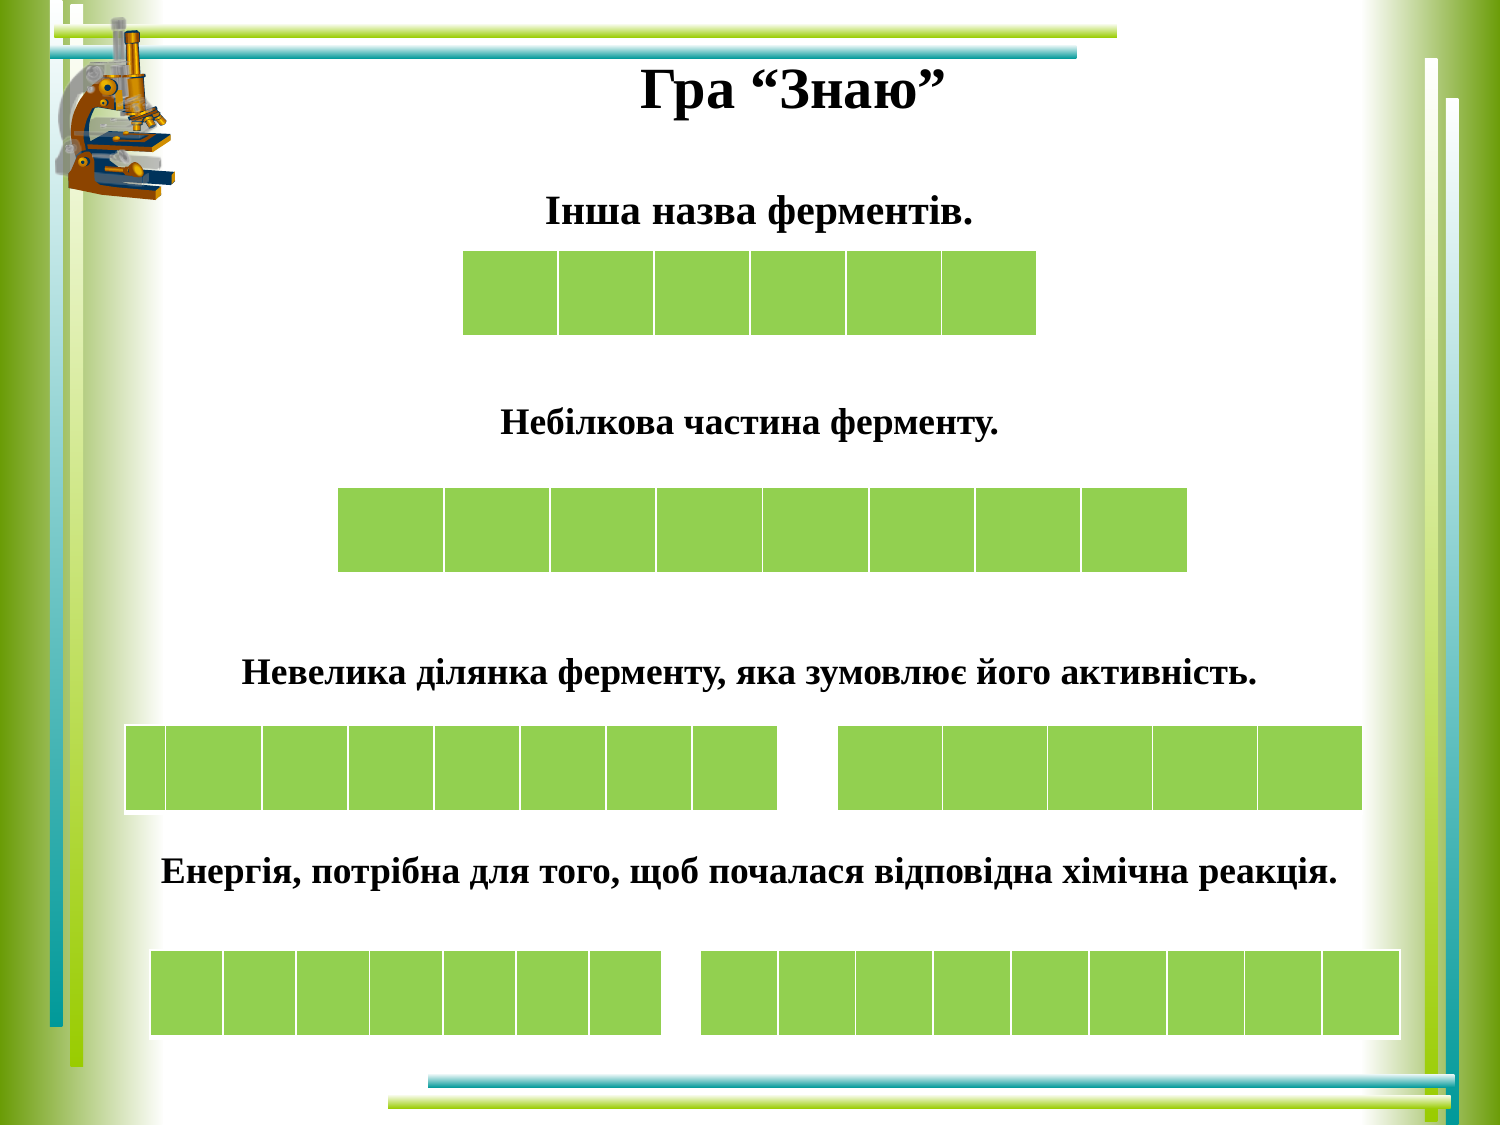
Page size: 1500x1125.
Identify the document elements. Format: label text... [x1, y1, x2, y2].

table_header [338, 488, 443, 572]
table_header [1323, 951, 1399, 1035]
table_header [263, 726, 347, 810]
table_header [224, 951, 295, 1035]
table_header [870, 488, 974, 572]
table_header [657, 488, 762, 572]
table_header [559, 251, 653, 335]
table_header [934, 951, 1010, 1035]
table_header [1245, 951, 1321, 1035]
table_header [1168, 951, 1244, 1035]
table_header [751, 251, 845, 335]
table_header [847, 251, 941, 335]
table_header [701, 951, 777, 1035]
table_header [590, 951, 661, 1035]
table_header [655, 251, 749, 335]
table_header [463, 251, 557, 335]
table_header [607, 726, 691, 810]
table_header [943, 726, 1047, 810]
table_header [763, 488, 868, 572]
table_header [297, 951, 369, 1035]
table_header [1082, 488, 1187, 572]
title Гра “Знаю” [162, 44, 1426, 126]
table_header [151, 951, 222, 1035]
table_header [517, 951, 588, 1035]
table_header [166, 726, 261, 810]
table_header [126, 726, 165, 810]
table_header [1258, 726, 1362, 810]
table_header [779, 951, 855, 1035]
table_header [1153, 726, 1257, 810]
table_header [445, 488, 549, 572]
table_header [551, 488, 655, 572]
table_header [1090, 951, 1166, 1035]
table_header [856, 951, 932, 1035]
table_header [942, 251, 1036, 335]
table_header [521, 726, 605, 810]
table_header [435, 726, 519, 810]
table_header [838, 726, 942, 810]
table_header [349, 726, 433, 810]
table_header [976, 488, 1080, 572]
table_header [1048, 726, 1152, 810]
table_header [370, 951, 442, 1035]
list Інша назва ферментів. Небілкова частина ферменту. Невелика ділянка ферменту, яка зумовлює його активність. Енергія, потрібна для того, щоб почалася відповідна хімічна реакція. [74, 149, 1426, 1063]
table_header [693, 726, 777, 810]
table_header [1012, 951, 1088, 1035]
table_header [444, 951, 515, 1035]
